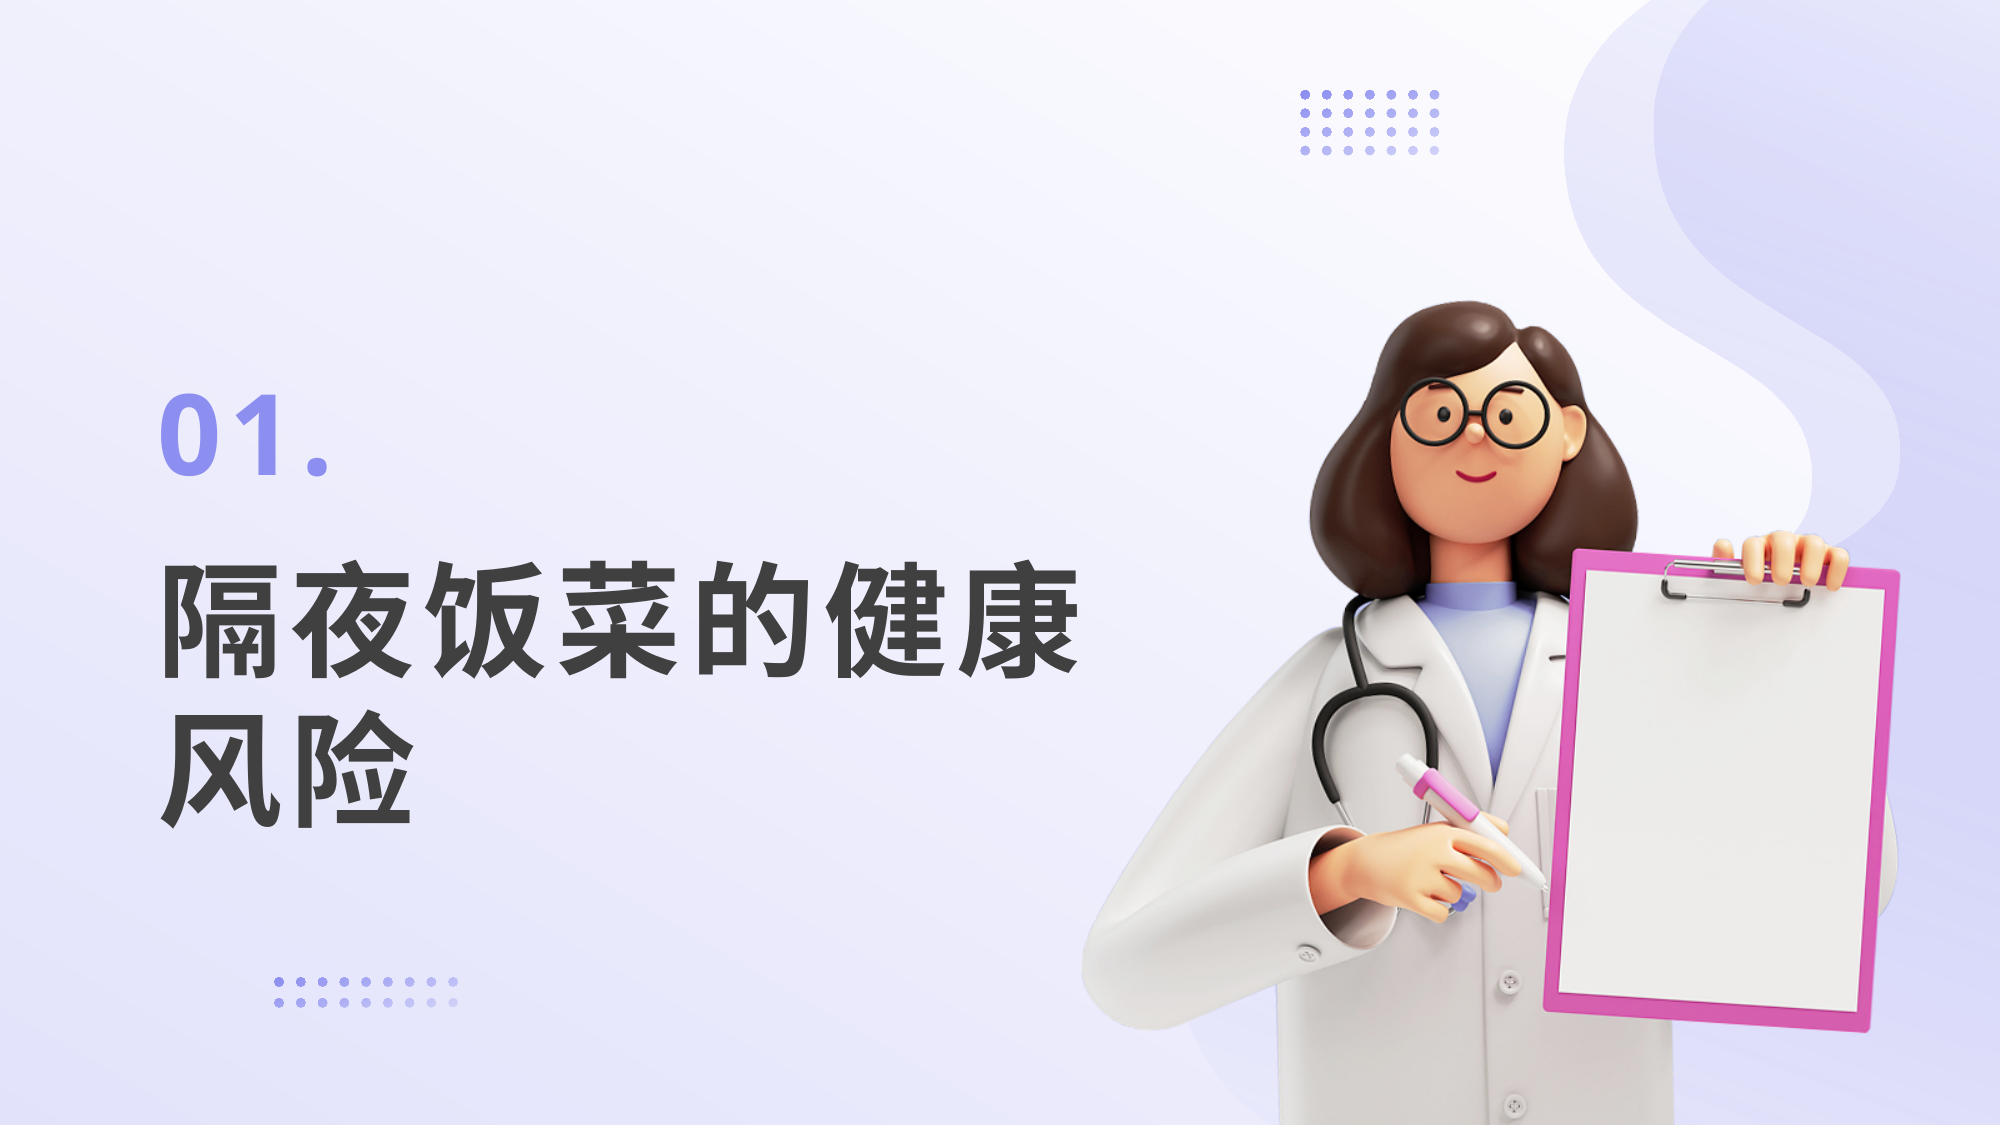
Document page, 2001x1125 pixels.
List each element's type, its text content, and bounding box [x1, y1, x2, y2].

list 01. [142, 209, 1014, 507]
title 隔夜饭菜的健康 风险 [142, 534, 1411, 883]
picture [1060, 280, 1936, 1125]
